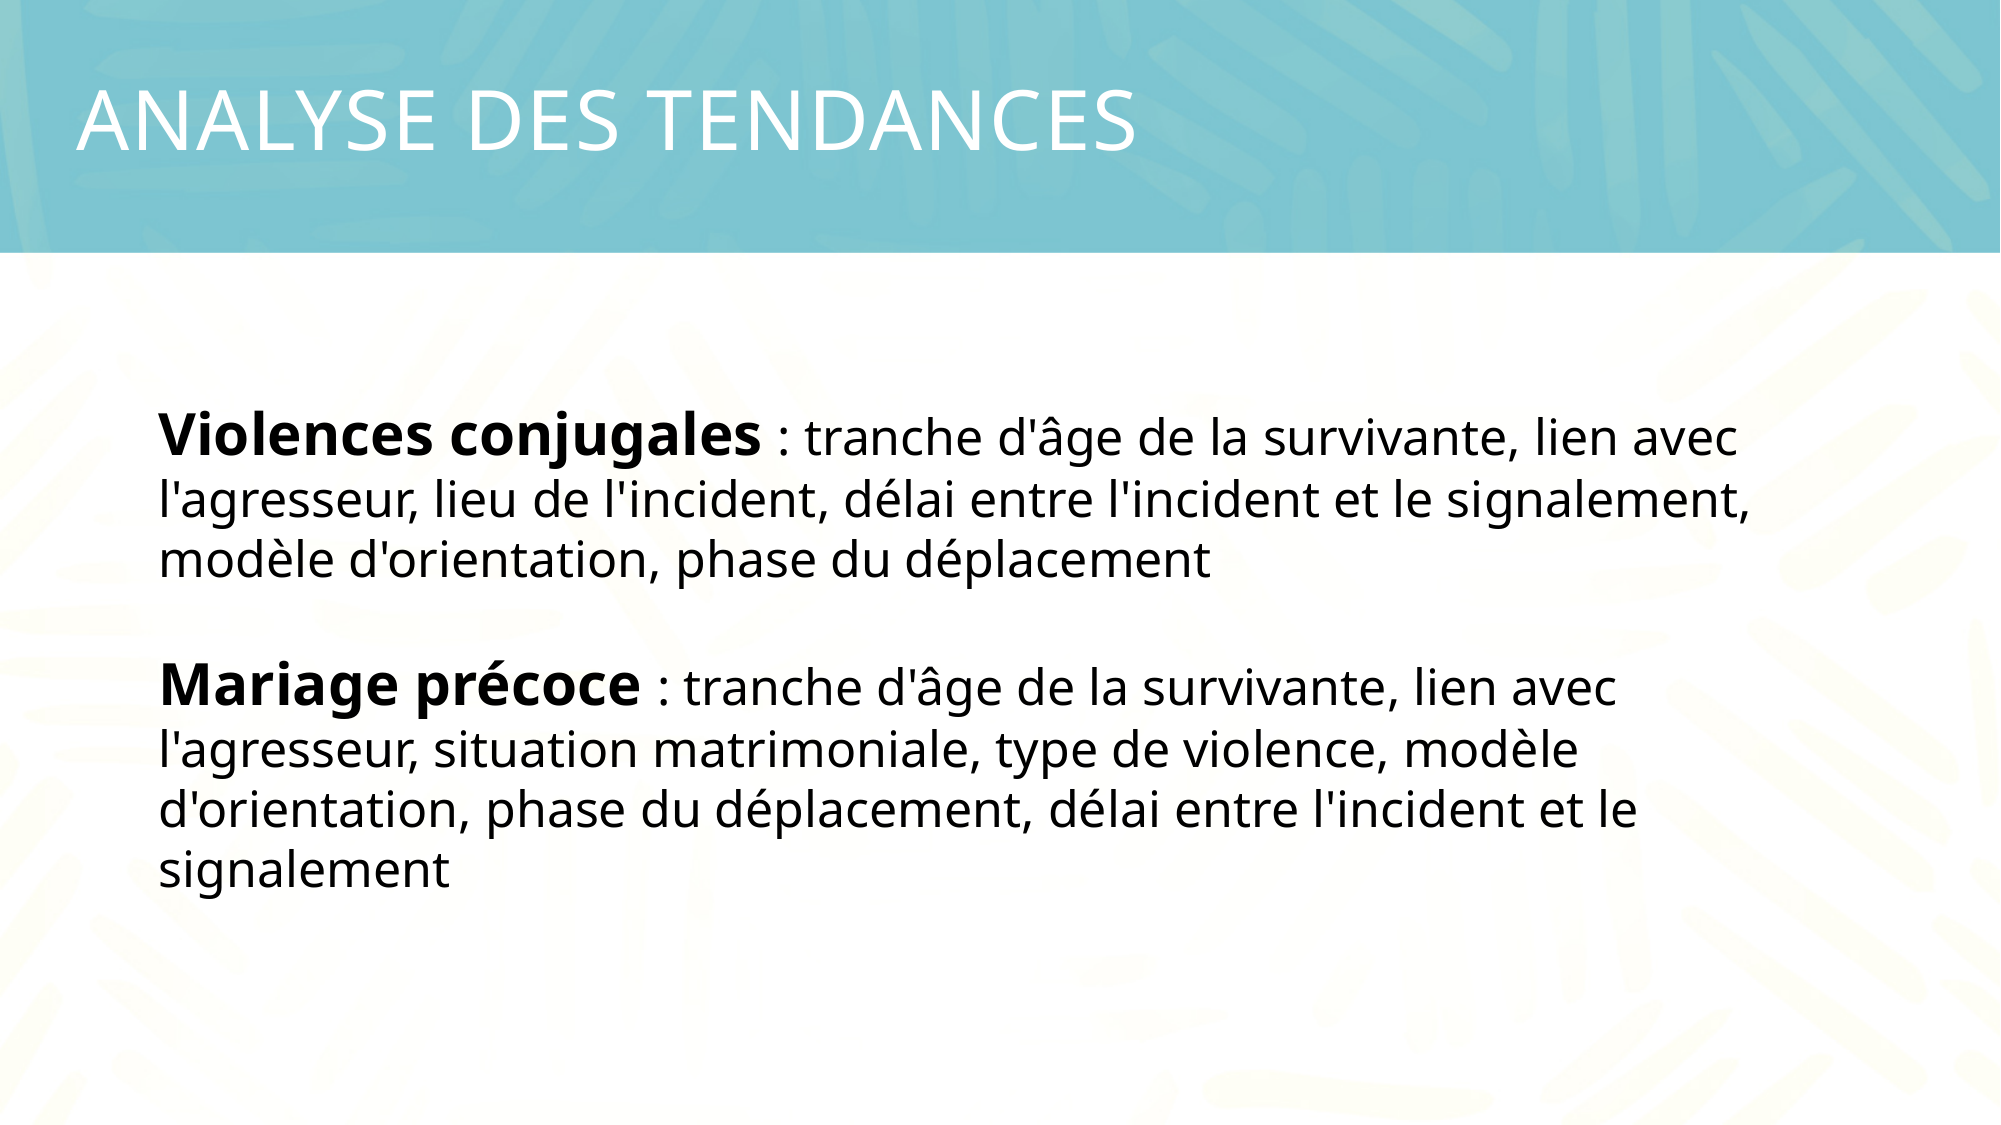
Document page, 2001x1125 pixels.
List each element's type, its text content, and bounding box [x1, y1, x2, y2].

text_box Violences conjugales : tranche d'âge de la survivante, lien avec l'agresseur, lieu de l'incident, délai entre l'incident et le signalement, modèle d'orientation, phase du déplacement Mariage précoce : tranche d'âge de la survivante, lien avec l'agresseur, situation matrimoniale, type de violence, modèle d'orientation, phase du déplacement, délai entre l'incident et le signalement [143, 389, 1832, 905]
picture [0, 0, 2000, 1125]
title Analyse des tendances [61, 33, 1938, 220]
